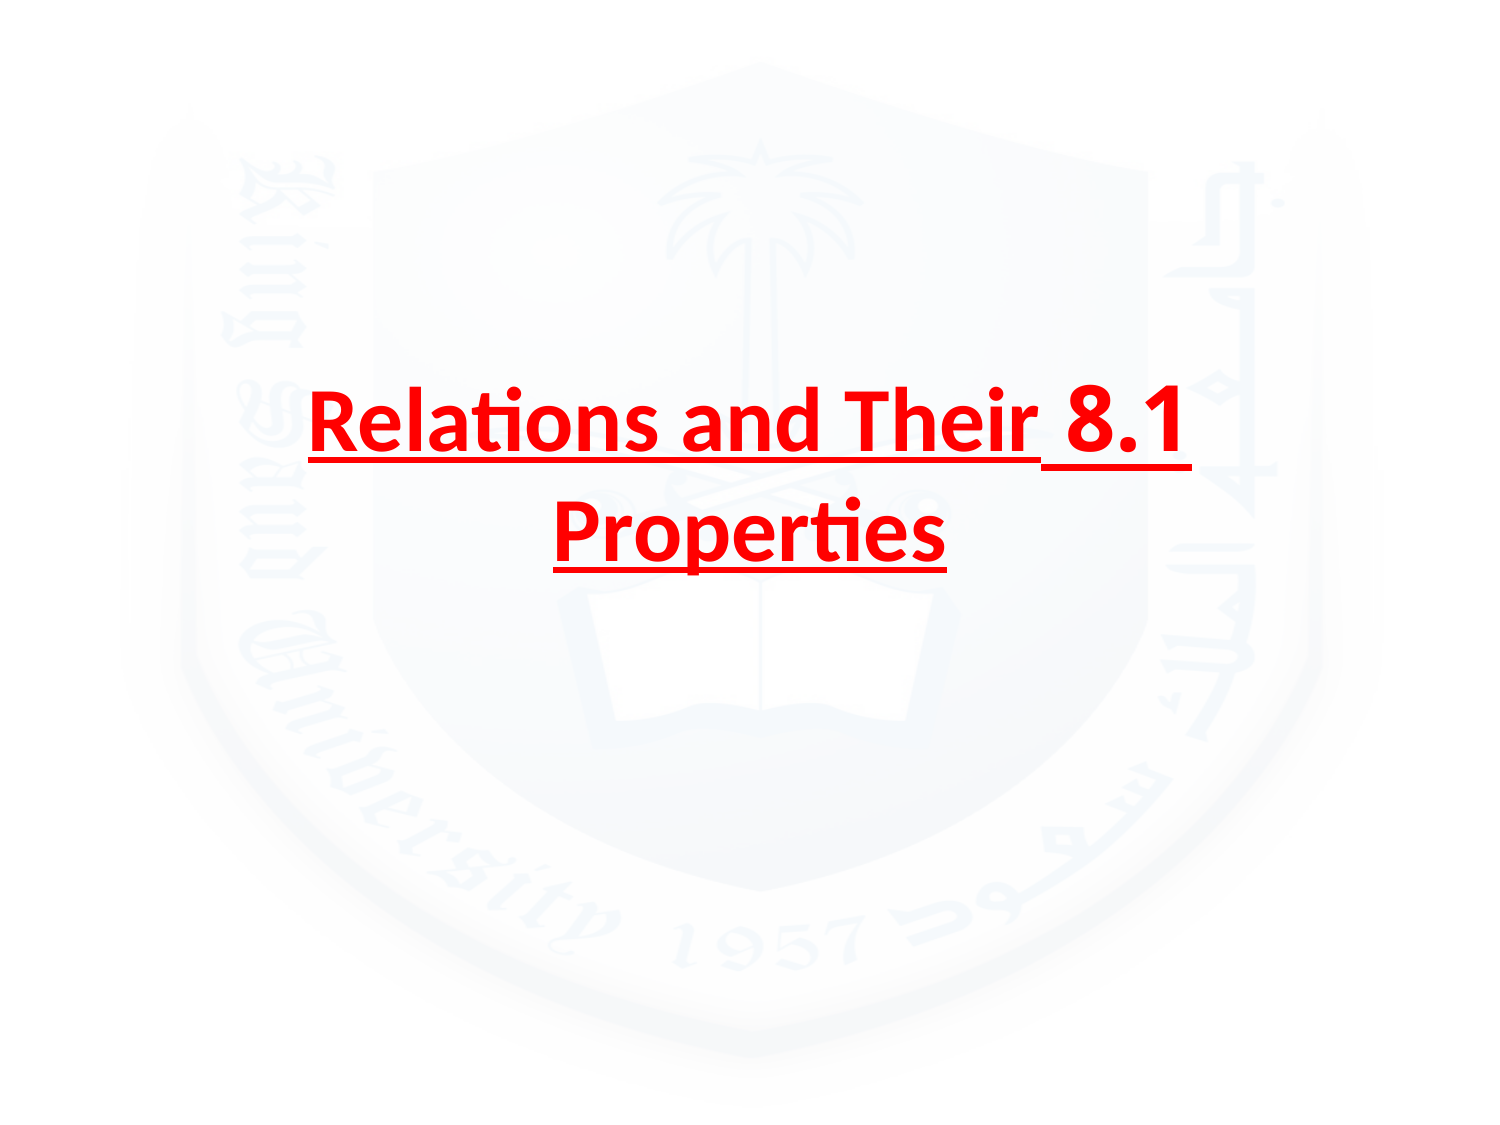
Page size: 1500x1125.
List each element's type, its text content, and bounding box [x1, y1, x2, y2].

title 8.1 Relations and Their Properties [112, 349, 1388, 591]
